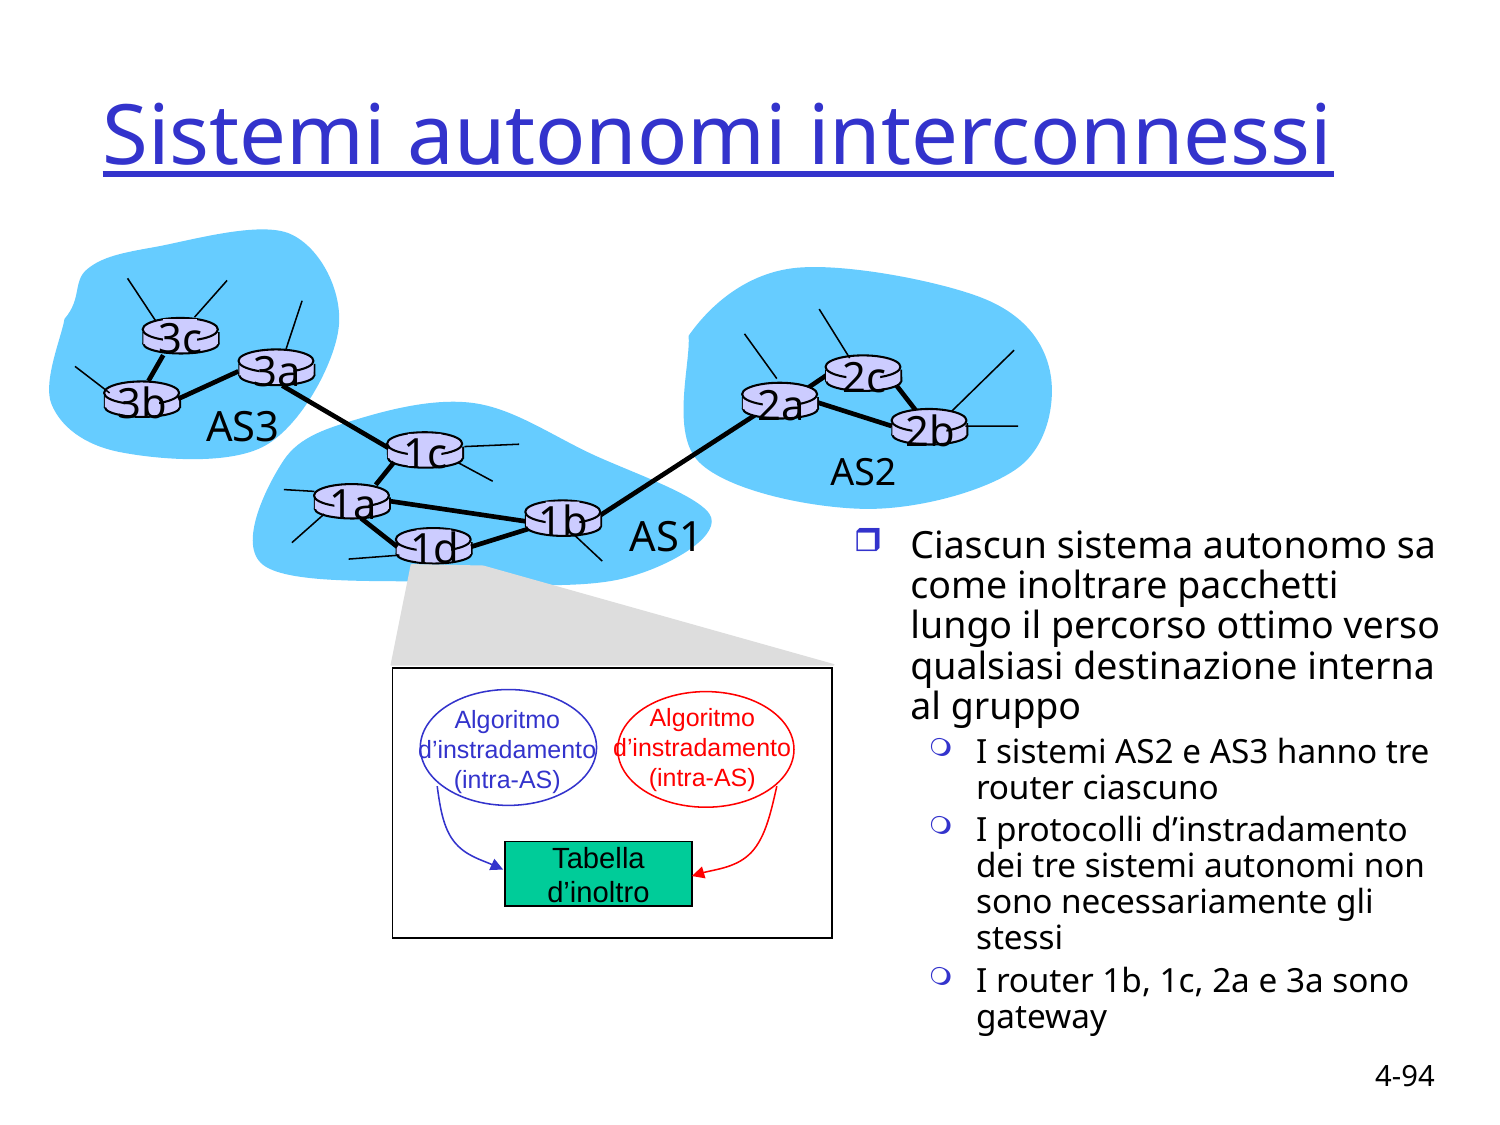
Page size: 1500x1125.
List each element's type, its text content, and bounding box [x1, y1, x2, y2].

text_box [397, 514, 472, 581]
text_box Algoritmo d’instradamento (intra-AS) [598, 694, 807, 799]
text_box [391, 566, 834, 665]
text_box [691, 786, 777, 879]
text_box AS3 [191, 392, 295, 458]
text_box 3b [102, 369, 183, 435]
text_box AS2 [815, 440, 912, 501]
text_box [141, 304, 220, 370]
text_box [437, 786, 504, 871]
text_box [890, 397, 972, 463]
slide_number 4-94 [1338, 1077, 1451, 1125]
text_box [252, 423, 393, 582]
text_box [660, 799, 752, 808]
text_box Tabella d’inoltro [505, 841, 692, 906]
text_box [524, 486, 602, 553]
text_box [49, 229, 340, 460]
text_box 1a [314, 470, 392, 536]
text_box [392, 667, 832, 939]
text_box [346, 401, 653, 520]
text_box Algoritmo d’instradamento (intra-AS) [403, 696, 612, 801]
text_box [623, 481, 696, 502]
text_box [390, 418, 461, 485]
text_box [825, 343, 904, 409]
text_box [472, 514, 519, 544]
text_box [683, 267, 1052, 509]
text_box AS1 [614, 502, 719, 568]
title Sistemi autonomi interconnessi [87, 37, 1363, 226]
list Ciascun sistema autonomo sa come inoltrare pacchetti lungo il percorso ottimo verso qualsiasi destinazione interna al gruppo I sistemi AS2 e AS3 hanno tre router ciascuno I protocolli d’instradamento dei tre sistemi autonomi non sono necessariamente gli stessi I router 1b, 1c, 2a e 3a sono gateway [838, 517, 1465, 1077]
text_box 2a [742, 371, 820, 437]
text_box 3a [238, 337, 316, 403]
text_box [474, 801, 543, 806]
text_box [476, 508, 655, 586]
text_box [467, 689, 549, 696]
